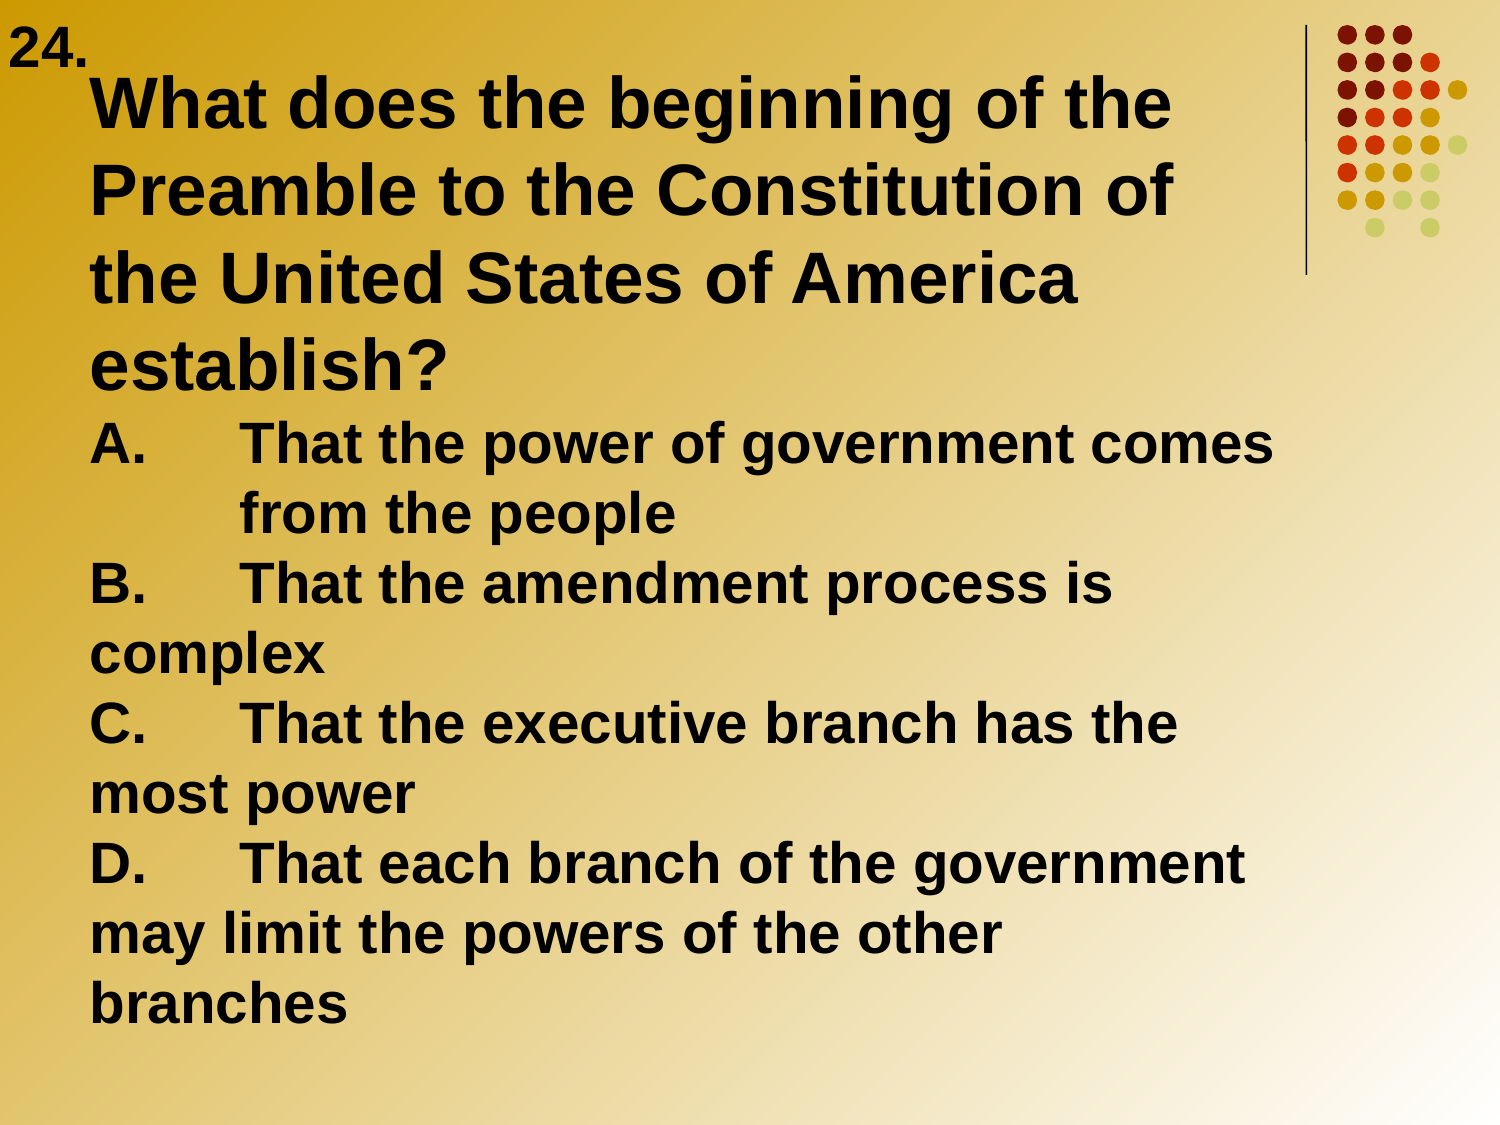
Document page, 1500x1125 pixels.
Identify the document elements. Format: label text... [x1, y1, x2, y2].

text_box What does the beginning of the Preamble to the Constitution of the United States of America establish? A. That the power of government comes from the people B. That the amendment process is complex C. That the executive branch has the most power D. That each branch of the government may limit the powers of the other branches [75, 12, 1313, 1113]
text_box 24. [0, 2, 157, 87]
